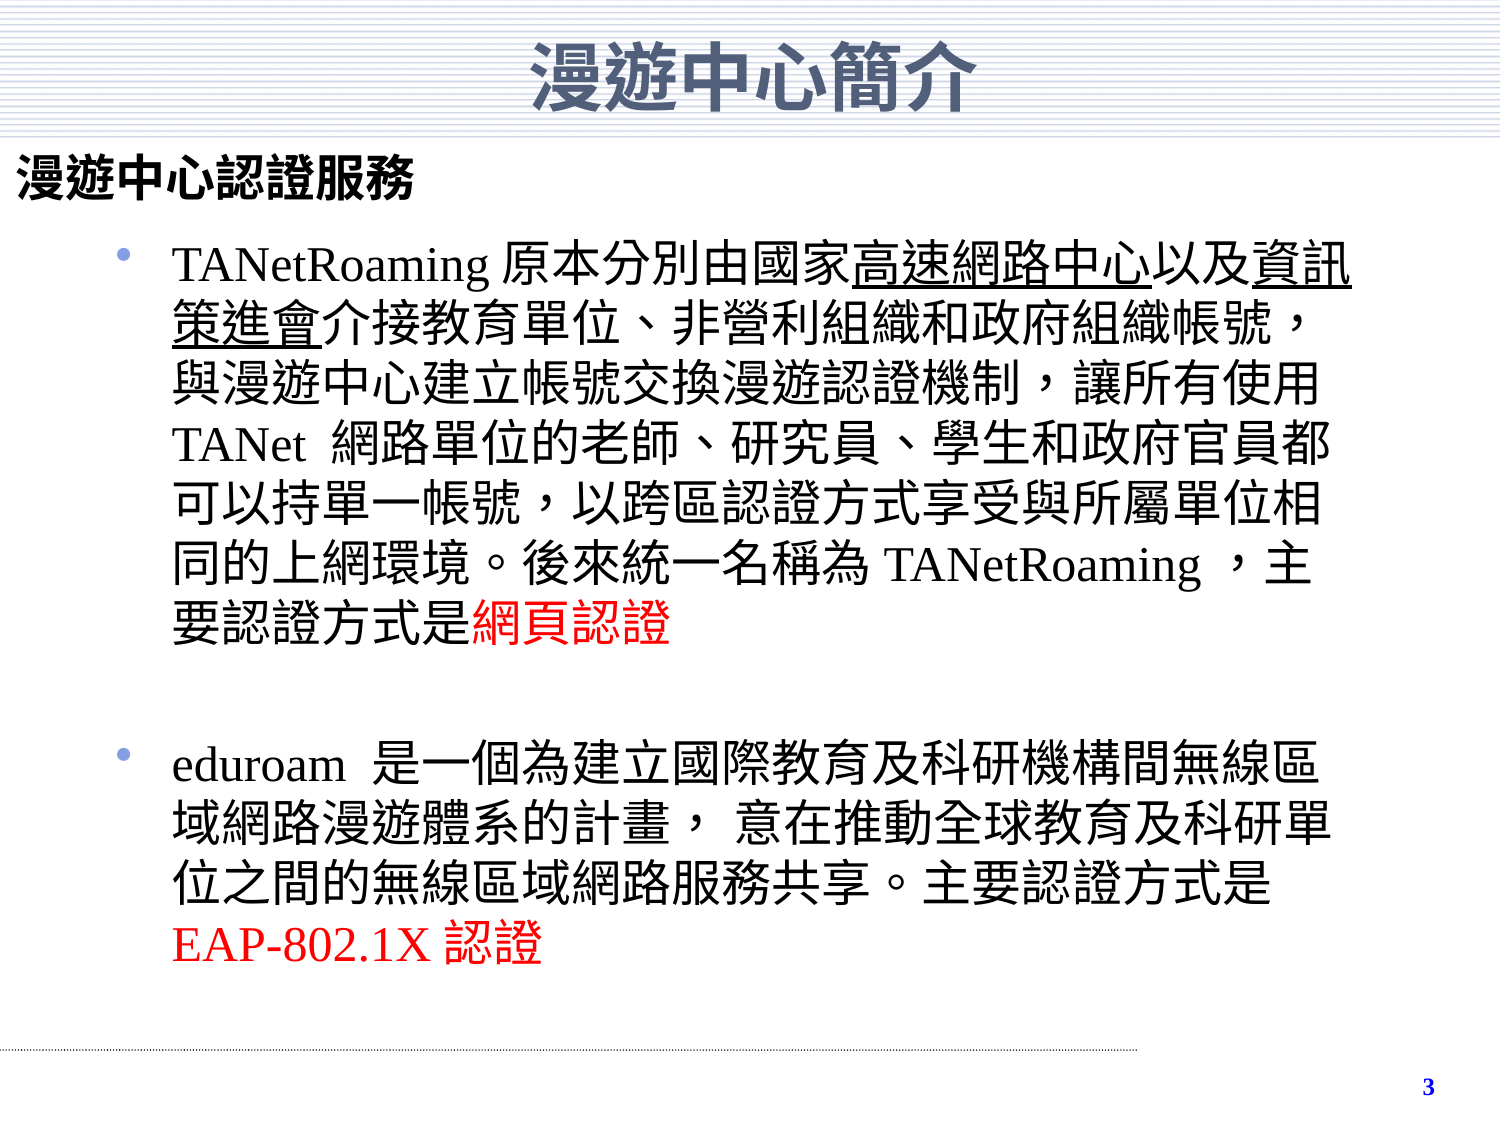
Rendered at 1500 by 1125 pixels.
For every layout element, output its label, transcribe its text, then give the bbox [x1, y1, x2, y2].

list TANetRoaming原本分別由國家高速網路中心以及資訊策進會介接教育單位、非營利組織和政府組織帳號，與漫遊中心建立帳號交換漫遊認證機制，讓所有使用TANet 網路單位的老師、研究員、學生和政府官員都可以持單一帳號，以跨區認證方式享受與所屬單位相同的上網環境。後來統一名稱為TANetRoaming，主要認證方式是網頁認證 eduroam 是一個為建立國際教育及科研機構間無線區域網路漫遊體系的計畫， 意在推動全球教育及科研單位之間的無線區域網路服務共享。主要認證方式是EAP-802.1X認證 [100, 223, 1376, 1087]
text_box 漫遊中心認證服務 [0, 139, 1022, 215]
title 漫遊中心簡介 [74, 37, 1433, 114]
slide_number 2 [1099, 1062, 1451, 1103]
